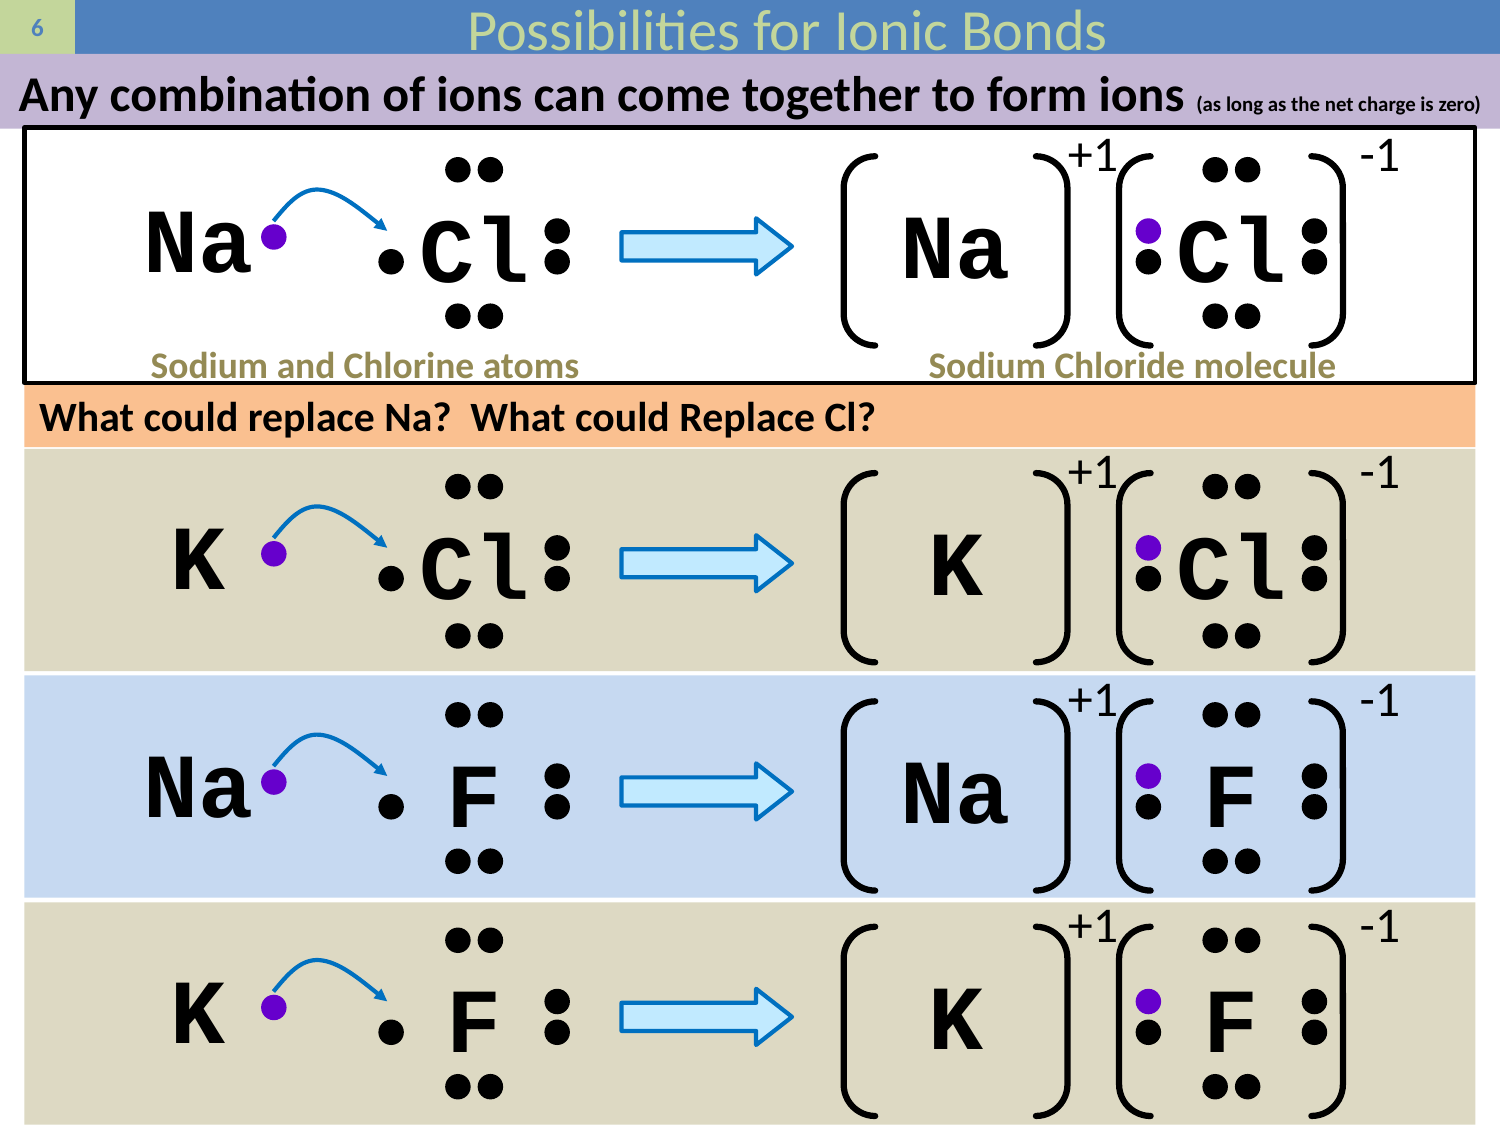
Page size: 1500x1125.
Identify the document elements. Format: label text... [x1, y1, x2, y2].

text_box [1146, 448, 1344, 498]
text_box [24, 884, 1476, 1125]
text_box What could replace Na? What could Replace Cl? [24, 403, 1476, 448]
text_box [444, 622, 504, 649]
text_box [24, 113, 1476, 395]
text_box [1202, 622, 1261, 649]
text_box [1057, 506, 1130, 657]
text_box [24, 658, 1476, 884]
text_box Any combination of ions can come together to form ions (as long as the net charge is zero) [0, 53, 1500, 129]
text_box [1301, 534, 1328, 592]
text_box [1118, 472, 1344, 657]
title Possibilities for Ionic Bonds [75, 0, 1500, 53]
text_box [1135, 534, 1162, 592]
text_box [271, 504, 388, 548]
text_box [376, 563, 406, 594]
text_box K [122, 490, 274, 616]
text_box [444, 473, 504, 500]
text_box [1332, 447, 1477, 659]
text_box -1 [1344, 431, 1438, 506]
text_box [842, 472, 1069, 657]
text_box +1 [1053, 431, 1146, 506]
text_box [544, 534, 571, 592]
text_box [1202, 473, 1261, 500]
text_box Cl [391, 500, 558, 625]
text_box [619, 533, 795, 594]
text_box [259, 539, 289, 569]
text_box [22, 447, 1053, 659]
